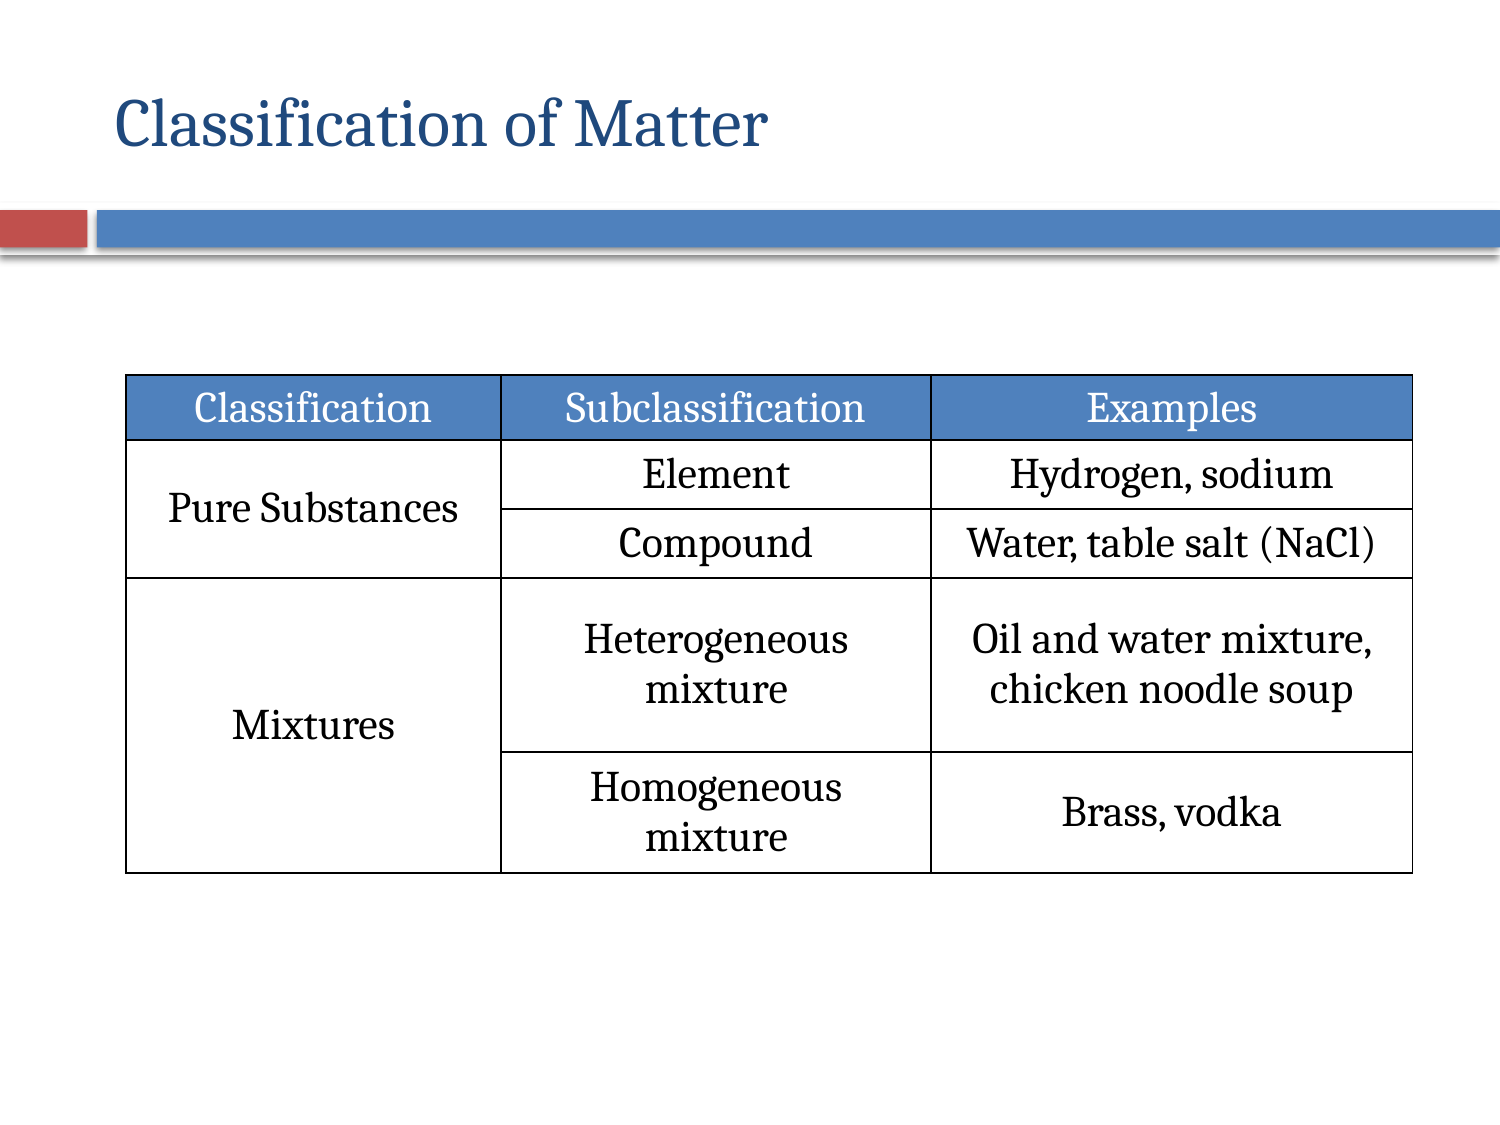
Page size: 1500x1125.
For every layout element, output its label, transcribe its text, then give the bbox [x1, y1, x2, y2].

table_header Classification [127, 376, 500, 439]
table_cell Oil and water mixture, chicken noodle soup [932, 579, 1412, 751]
table_header Subclassification [502, 376, 930, 439]
table_header Examples [932, 376, 1412, 439]
table_cell Heterogeneous mixture [502, 579, 930, 751]
table_cell Compound [502, 510, 930, 577]
table_cell Brass, vodka [932, 753, 1412, 872]
title Classification of Matter [100, 37, 1438, 200]
table_cell Pure Substances [127, 441, 500, 577]
table_cell Element [502, 441, 930, 508]
table_cell Hydrogen, sodium [932, 441, 1412, 508]
table_cell Homogeneous mixture [502, 753, 930, 872]
table_cell Water, table salt (NaCl) [932, 510, 1412, 577]
table_cell Mixtures [127, 579, 500, 872]
